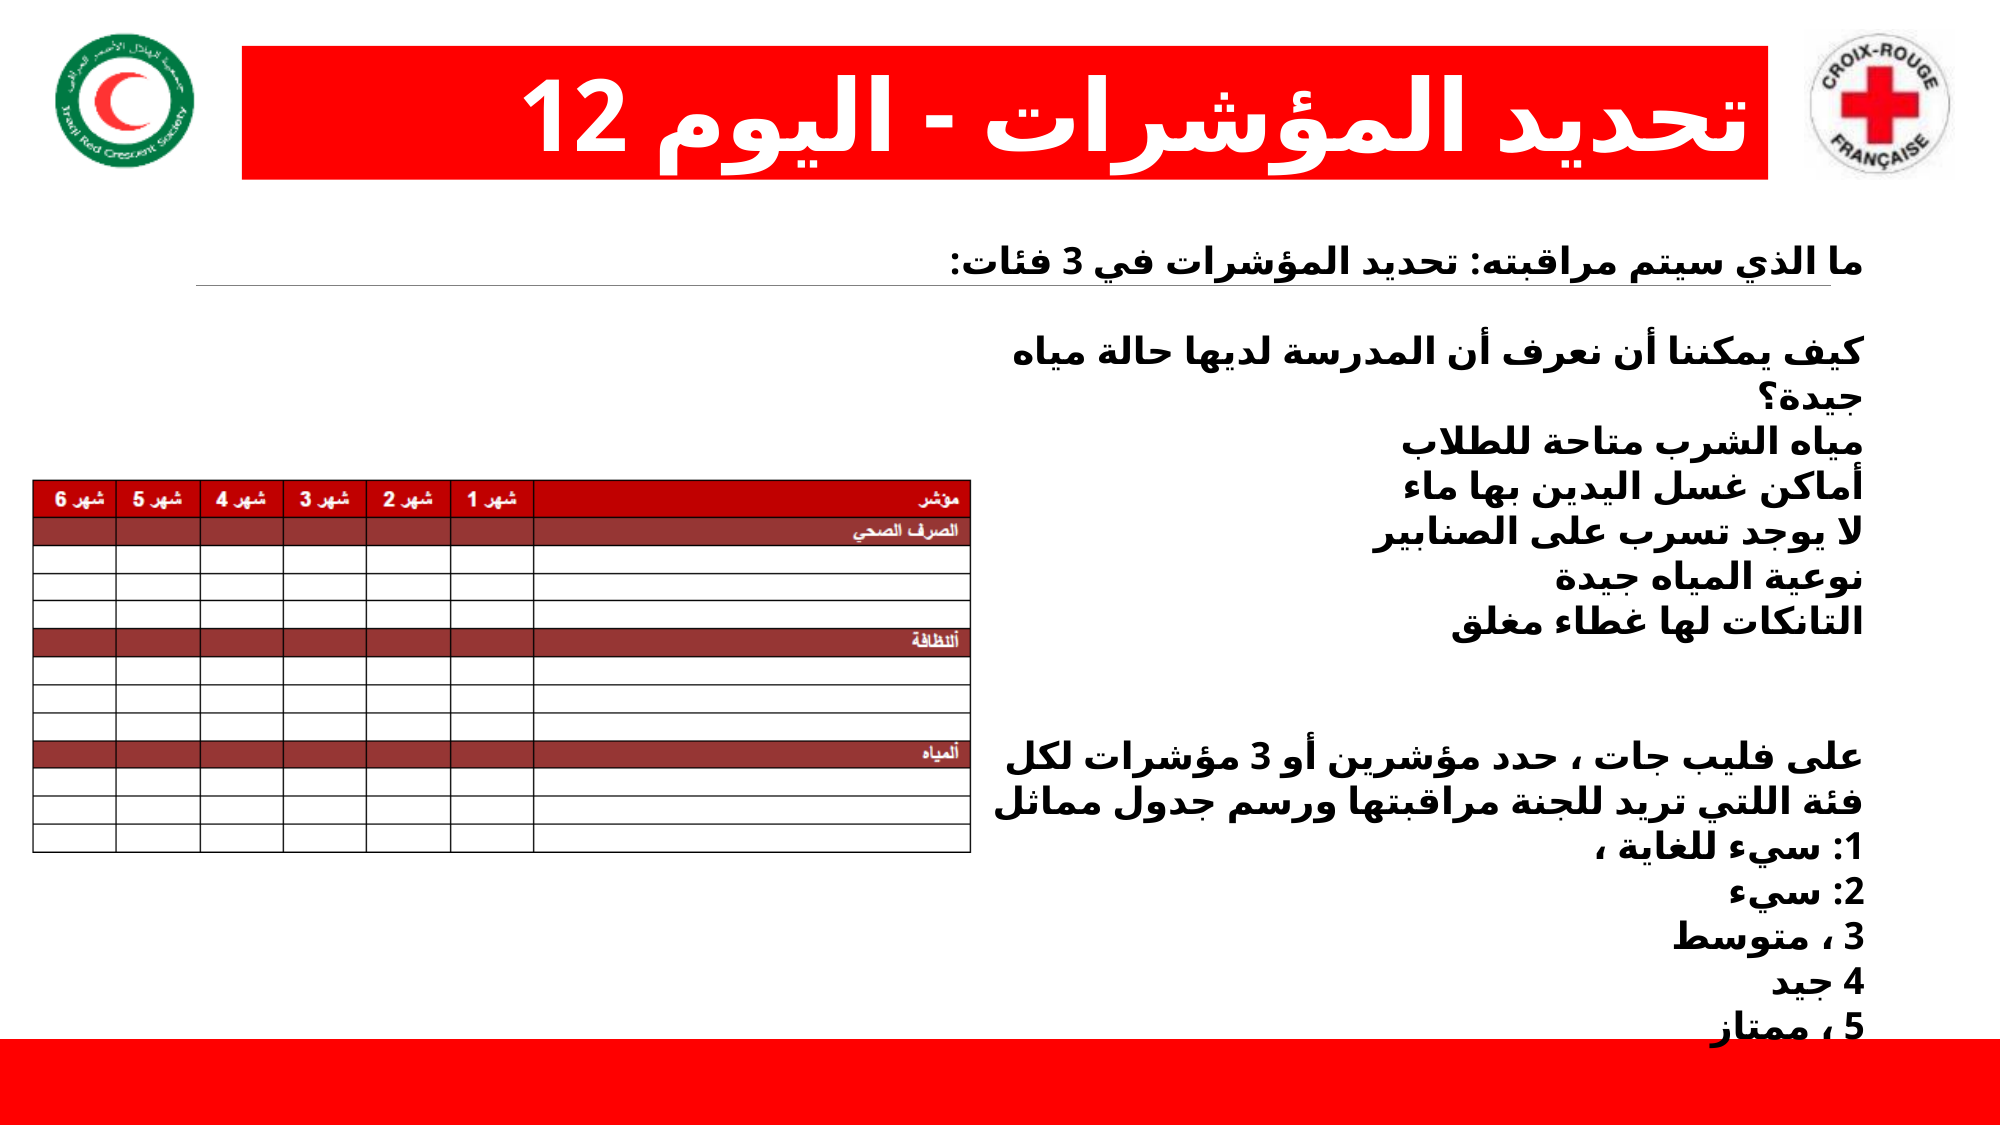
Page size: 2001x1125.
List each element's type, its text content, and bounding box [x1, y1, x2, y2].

picture [30, 475, 975, 853]
picture [1803, 28, 1956, 181]
text_box ما الذي سيتم مراقبته: تحديد المؤشرات في 3 فئات: كيف يمكننا أن نعرف أن المدرسة لديها حالة مياه جيدة؟ مياه الشرب متاحة للطلاب أماكن غسل اليدين بها ماء لا يوجد تسرب على الصنابير نوعية المياه جيدة التانكات لها غطاء مغلق على فليب جات ، حدد مؤشرين أو 3 مؤشرات لكل فئة اللتي تريد للجنة مراقبتها ورسم جدول مماثل 1: سيء للغاية ، 2: سيء 3 ، متوسط 4 جيد 5 ، ممتاز [924, 229, 1880, 1125]
picture [51, 27, 200, 175]
title تحديد المؤشرات - اليوم 12 [241, 45, 1769, 180]
